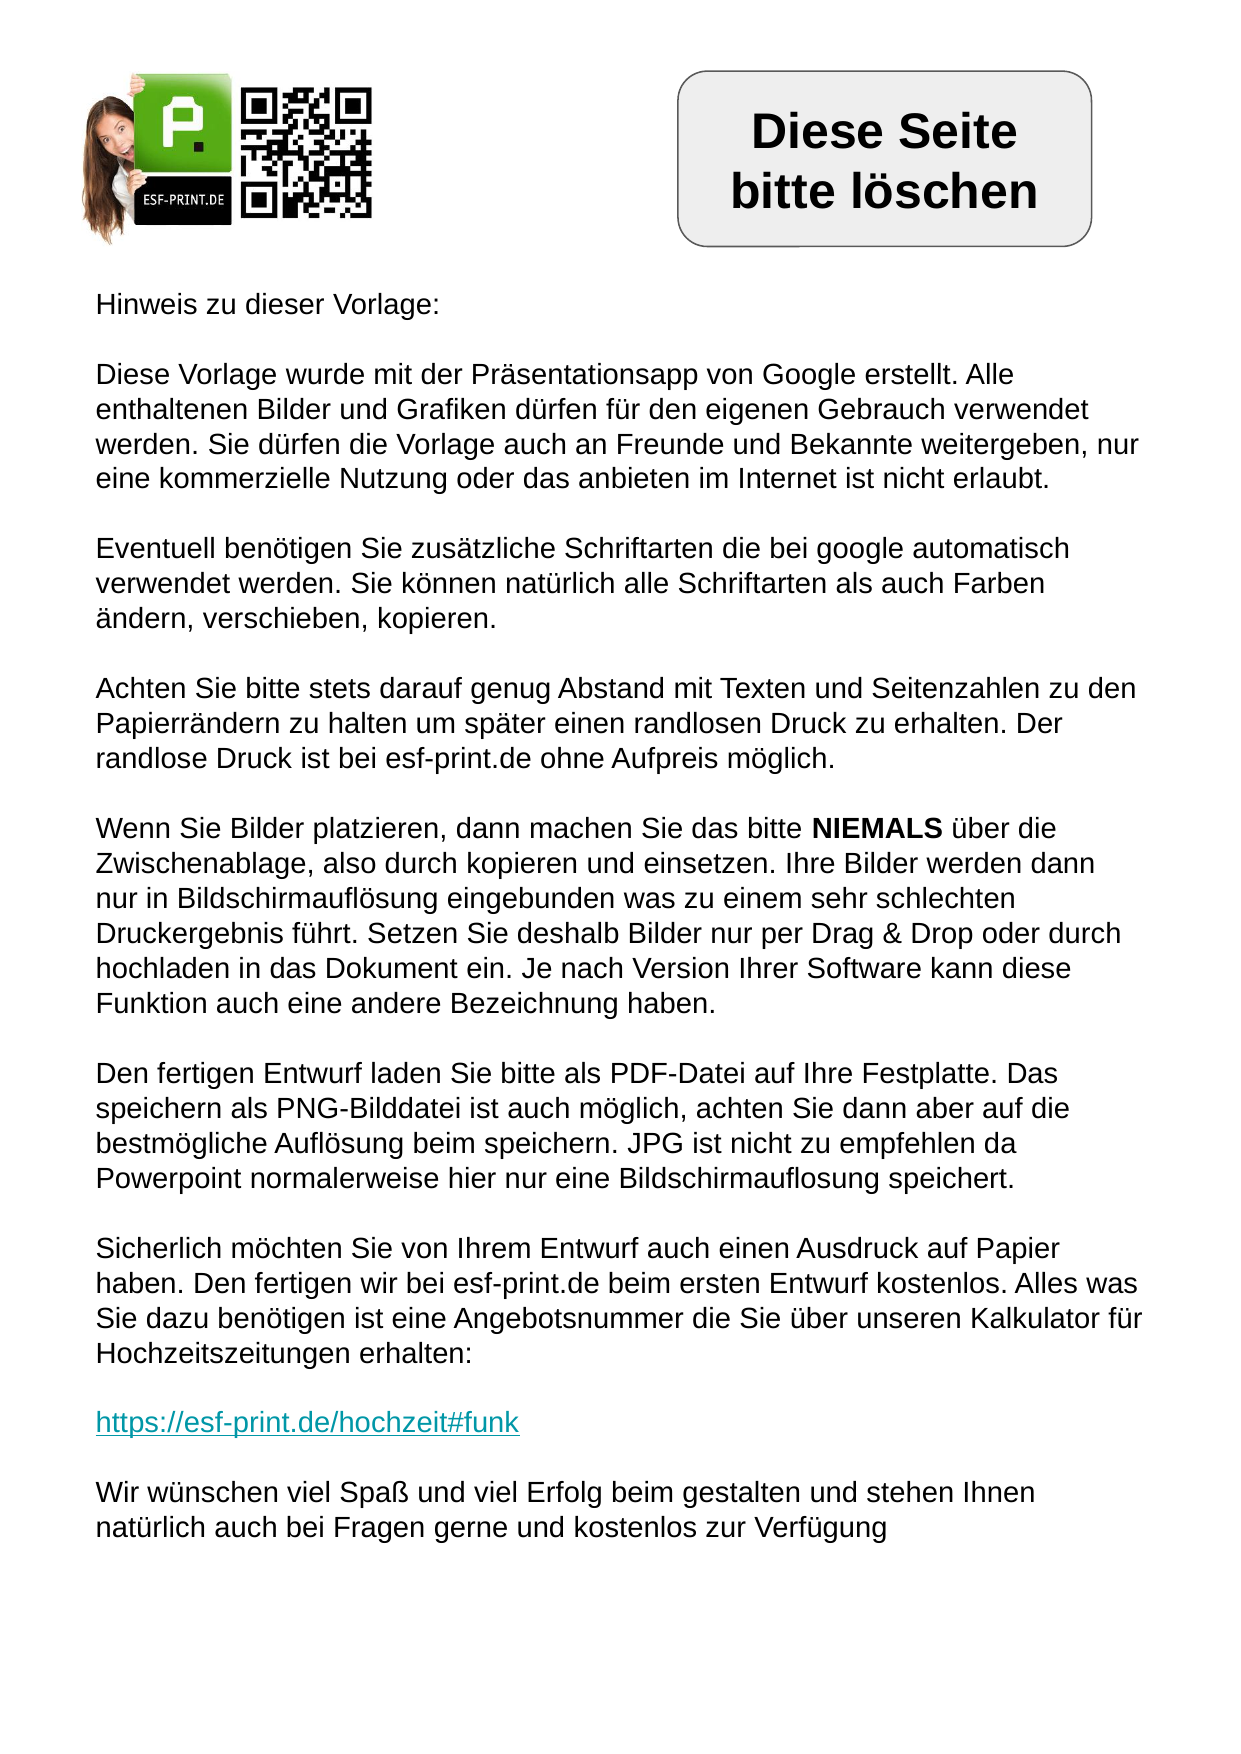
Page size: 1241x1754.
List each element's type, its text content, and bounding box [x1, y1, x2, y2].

picture [81, 70, 383, 247]
text_box Diese Seite bitte löschen [677, 71, 1092, 247]
text_box Hinweis zu dieser Vorlage: Diese Vorlage wurde mit der Präsentationsapp von Google erstellt. Alle enthaltenen Bilder und Grafiken dürfen für den eigenen Gebrauch verwendet werden. Sie dürfen die Vorlage auch an Freunde und Bekannte weitergeben, nur eine kommerzielle Nutzung oder das anbieten im Internet ist nicht erlaubt. Eventuell benötigen Sie zusätzliche Schriftarten die bei google automatisch verwendet werden. Sie können natürlich alle Schriftarten als auch Farben ändern, verschieben, kopieren. Achten Sie bitte stets darauf genug Abstand mit Texten und Seitenzahlen zu den Papierrändern zu halten um später einen randlosen Druck zu erhalten. Der randlose Druck ist bei esf-print.de ohne Aufpreis möglich. Wenn Sie Bilder platzieren, dann machen Sie das bitte NIEMALS über die Zwischenablage, also durch kopieren und einsetzen. Ihre Bilder werden dann nur in Bildschirmauflösung eingebunden was zu einem sehr schlechten Druckergebnis führt. Setzen Sie deshalb Bilder nur per Drag & Drop oder durch hochladen in das Dokument ein. Je nach Version Ihrer Software kann diese Funktion auch eine andere Bezeichnung haben. Den fertigen Entwurf laden Sie bitte als PDF-Datei auf Ihre Festplatte. Das speichern als PNG-Bilddatei ist auch möglich, achten Sie dann aber auf die bestmögliche Auflösung beim speichern. JPG ist nicht zu empfehlen da Powerpoint normalerweise hier nur eine Bildschirmauflosung speichert. Sicherlich möchten Sie von Ihrem Entwurf auch einen Ausdruck auf Papier haben. Den fertigen wir bei esf-print.de beim ersten Entwurf kostenlos. Alles was Sie dazu benötigen ist eine Angebotsnummer die Sie über unseren Kalkulator für Hochzeitszeitungen erhalten: https://esf-print.de/hochzeit#funk Wir wünschen viel Spaß und viel Erfolg beim gestalten und stehen Ihnen natürlich auch bei Fragen gerne und kostenlos zur Verfügung [80, 270, 1160, 1754]
